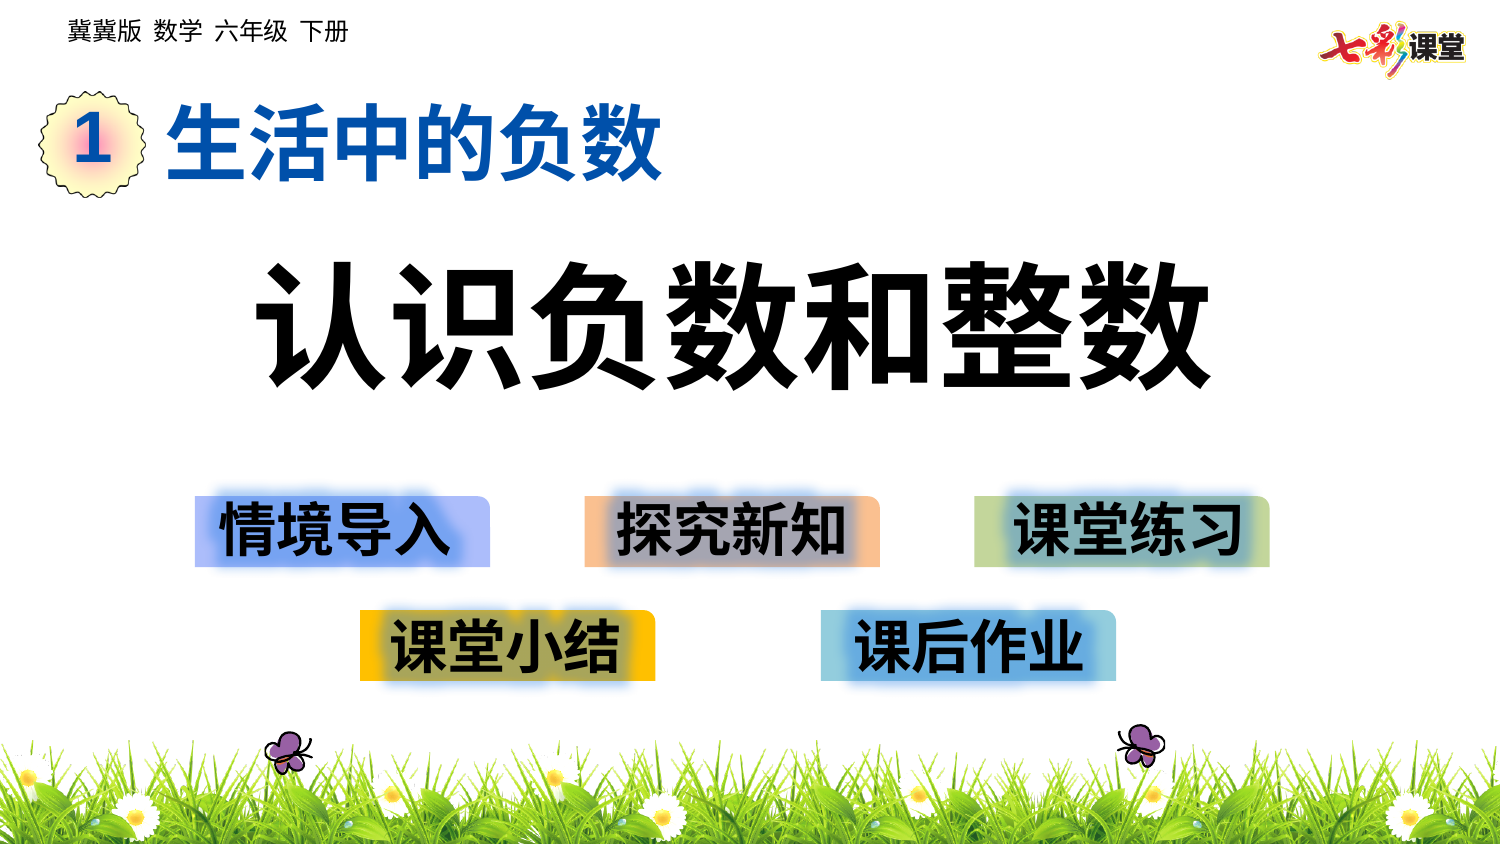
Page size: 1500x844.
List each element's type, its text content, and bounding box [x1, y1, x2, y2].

text_box 情境导入 [199, 480, 472, 575]
text_box 课堂小结 [370, 598, 642, 693]
text_box 课后作业 [833, 598, 1106, 693]
text_box 认识负数和整数 [240, 235, 1226, 412]
picture [1316, 20, 1468, 80]
text_box 课堂练习 [993, 481, 1266, 575]
picture [0, 723, 1500, 844]
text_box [37, 81, 146, 198]
text_box 生活中的负数 [153, 85, 676, 197]
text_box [0, 0, 573, 70]
text_box 探究新知 [596, 481, 868, 575]
